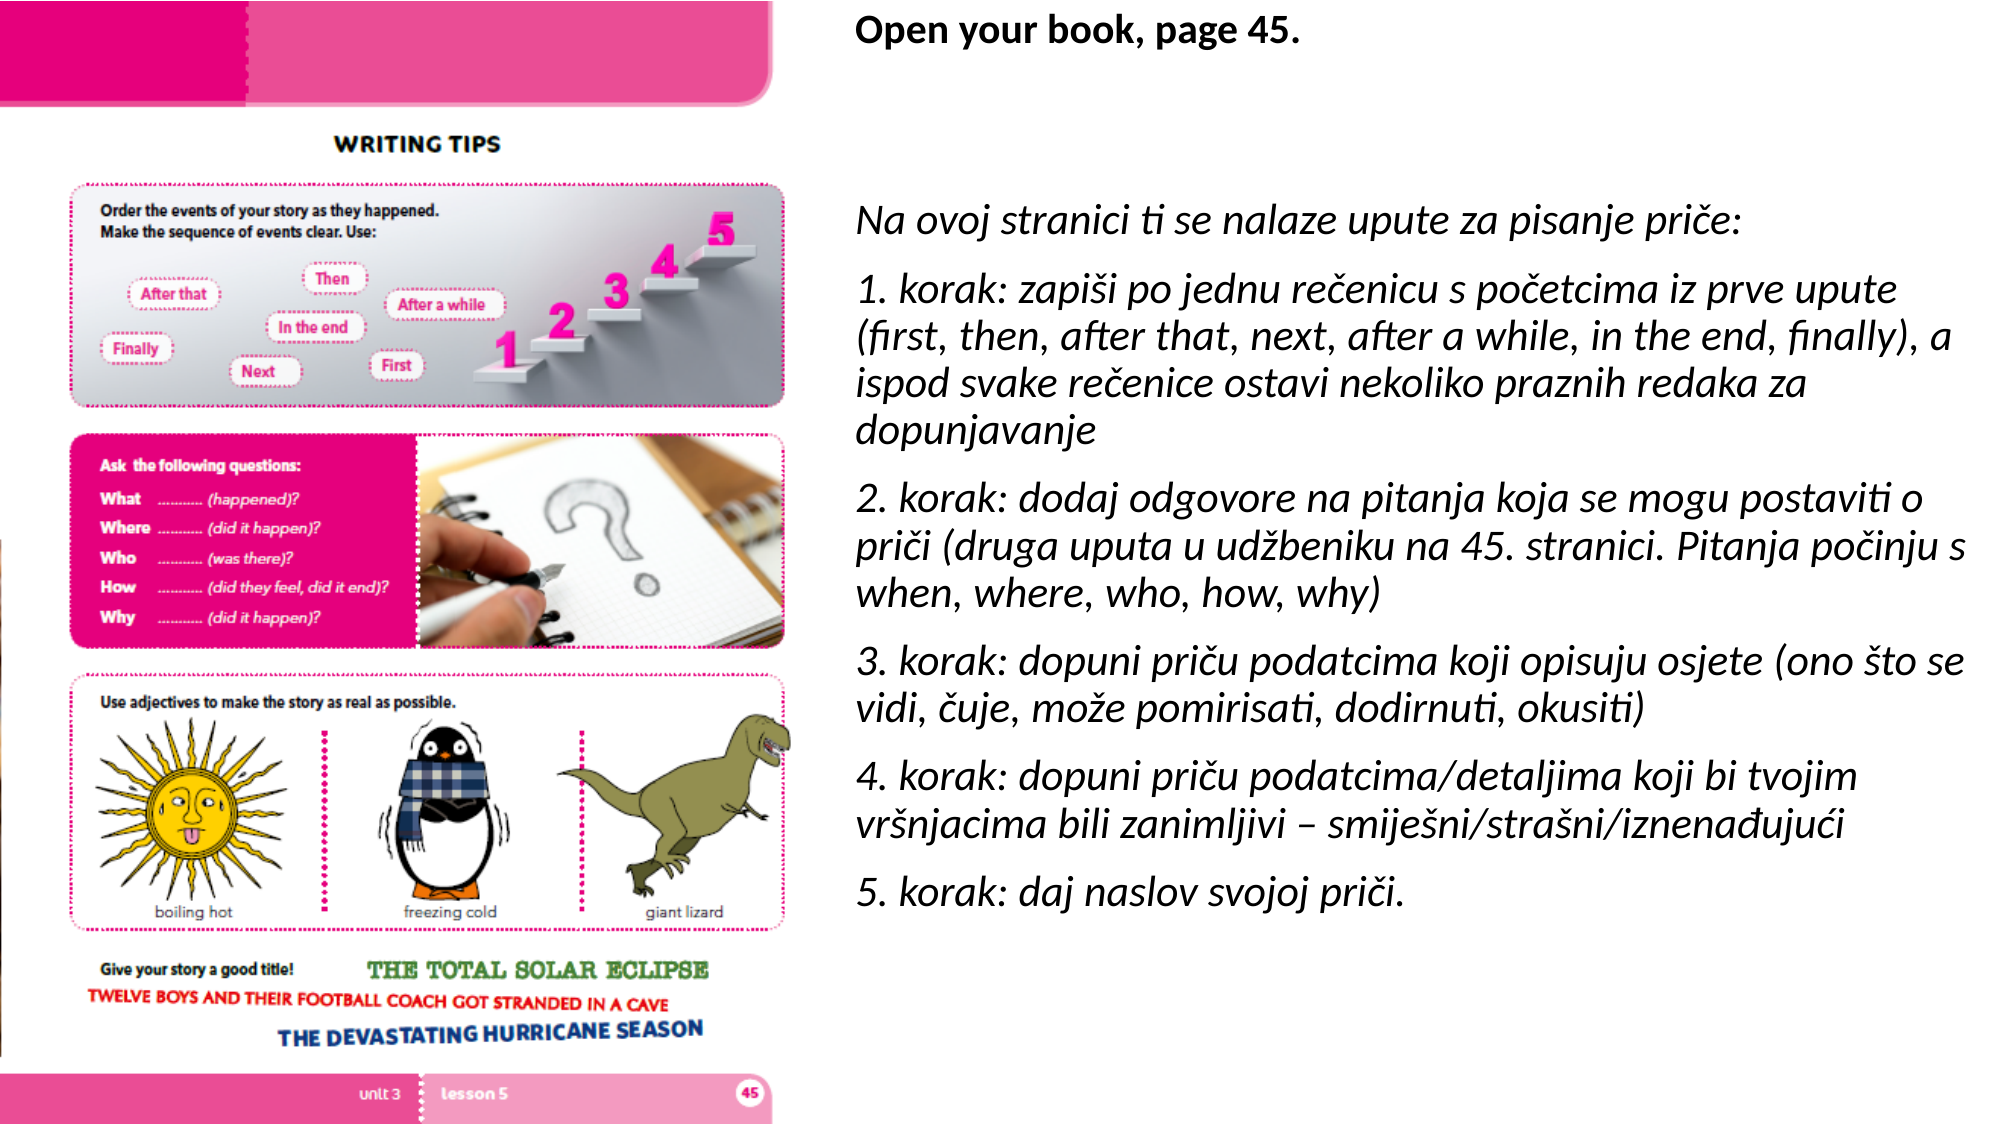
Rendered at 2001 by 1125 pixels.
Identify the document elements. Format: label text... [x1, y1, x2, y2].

picture [0, 1, 841, 1124]
text_box Open your book, page 45. [840, 0, 1828, 86]
text_box Na ovoj stranici ti se nalaze upute za pisanje priče: 1. korak: zapiši po jednu rečenicu s početcima iz prve upute (first, then, after that, next, after a while, in the end, finally), a ispod svake rečenice ostavi nekoliko praznih redaka za dopunjavanje 2. korak: dodaj odgovore na pitanja koja se mogu postaviti o priči (druga uputa u udžbeniku na 45. stranici. Pitanja počinju s when, where, who, how, why) 3. korak: dopuni priču podatcima koji opisuju osjete (ono što se vidi, čuje, može pomirisati, dodirnuti, okusiti) 4. korak: dopuni priču podatcima/detaljima koji bi tvojim vršnjacima bili zanimljivi – smiješni/strašni/iznenađujući 5. korak: daj naslov svojoj priči. [840, 189, 1985, 1125]
